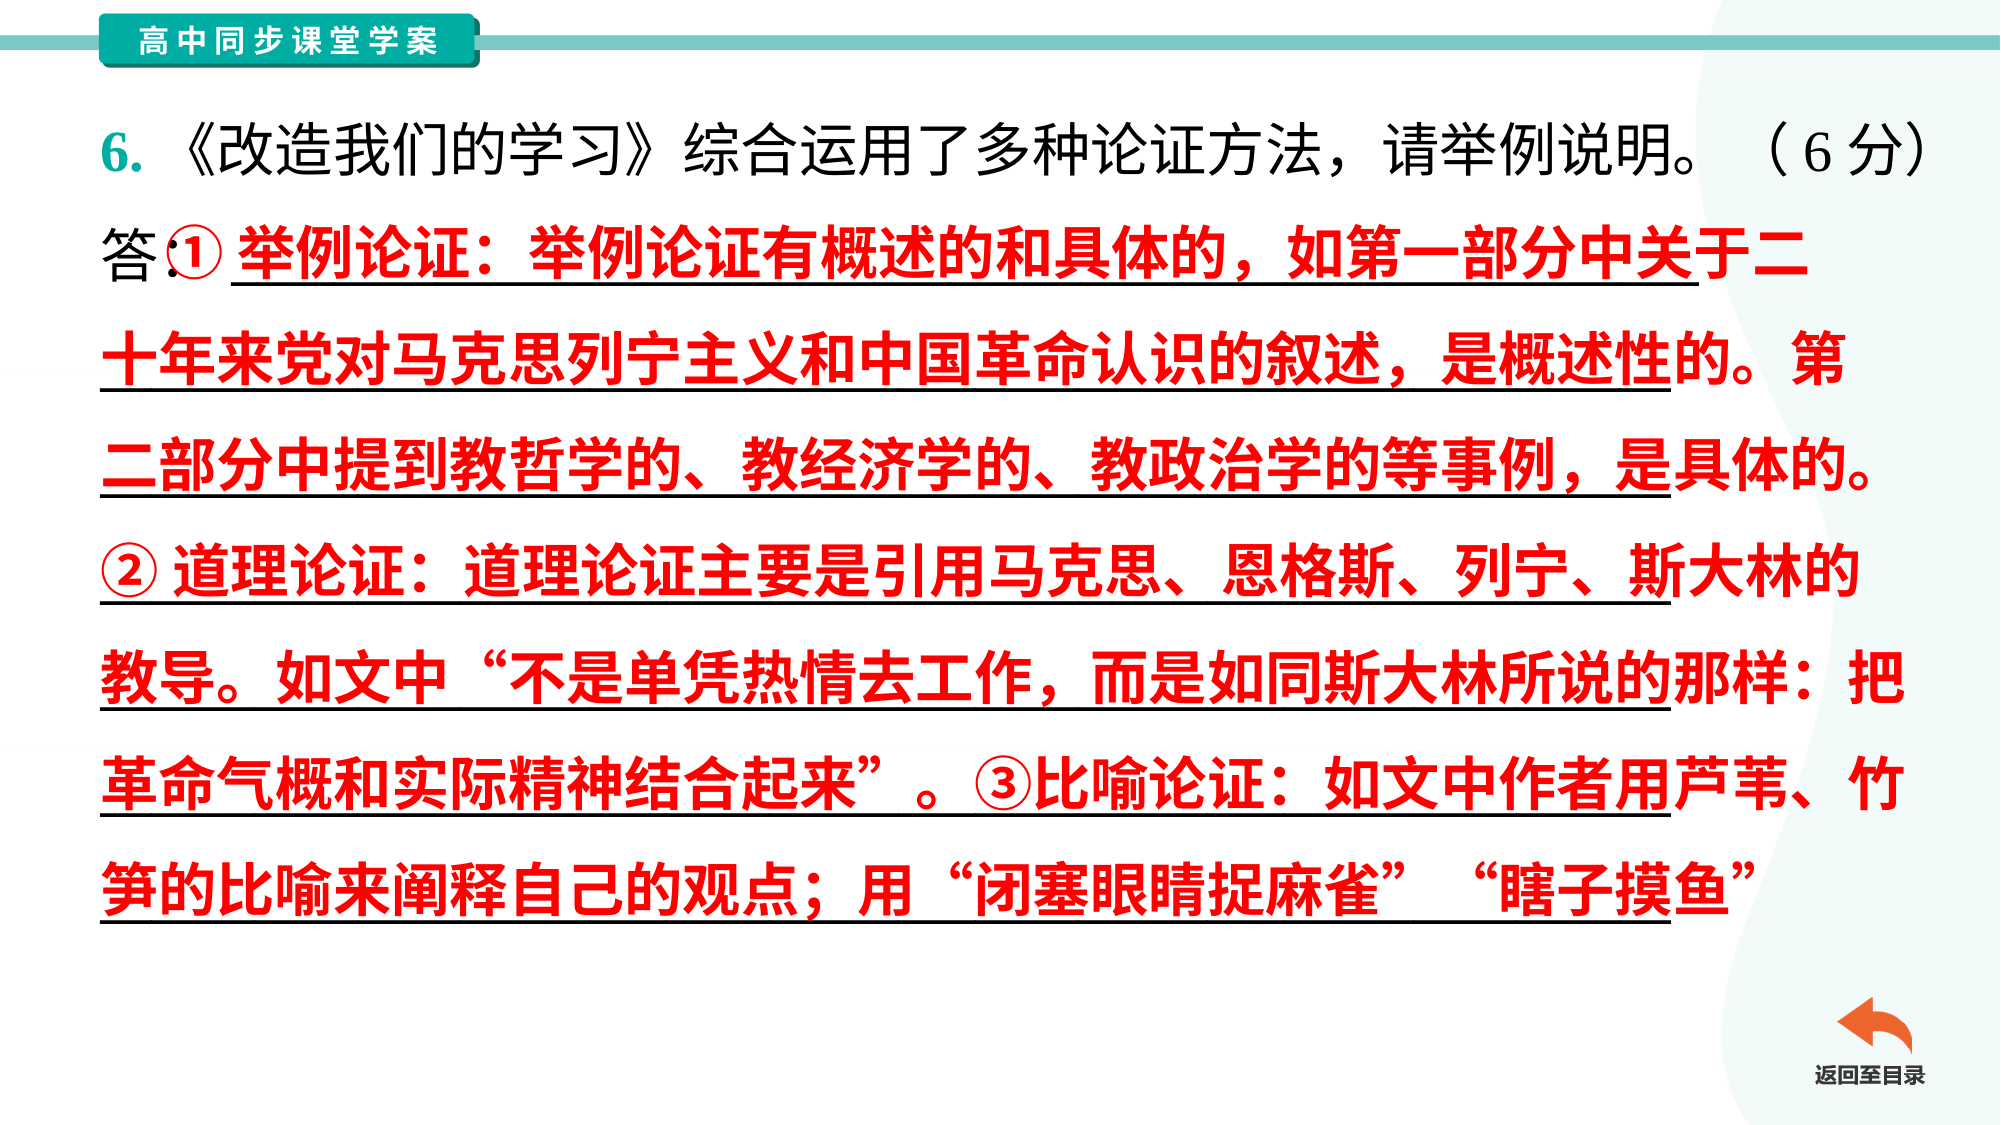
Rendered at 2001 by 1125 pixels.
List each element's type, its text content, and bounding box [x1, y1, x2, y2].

text_box 6.《改造我们的学习》综合运用了多种论证方法，请举例说明。（6分） 答：_________________________________________________________ _____________________________________________________________ _____________________________________________________________ _____________________________________________________________ _____________________________________________________________ _____________________________________________________________ _____________________________________________________________ [100, 76, 1899, 179]
text_box ①举例论证：举例论证有概述的和具体的，如第一部分中关于二 十年来党对马克思列宁主义和中国革命认识的叙述，是概述性的。第 二部分中提到教哲学的、教经济学的、教政治学的等事例，是具体的。 ②道理论证：道理论证主要是引用马克思、恩格斯、列宁、斯大林的 教导。如文中“不是单凭热情去工作，而是如同斯大林所说的那样：把 革命气概和实际精神结合起来”。③比喻论证：如文中作者用芦苇、竹 笋的比喻来阐释自己的观点；用“闭塞眼睛捉麻雀”“瞎子摸鱼” [100, 179, 1899, 924]
picture [0, 0, 2000, 1125]
